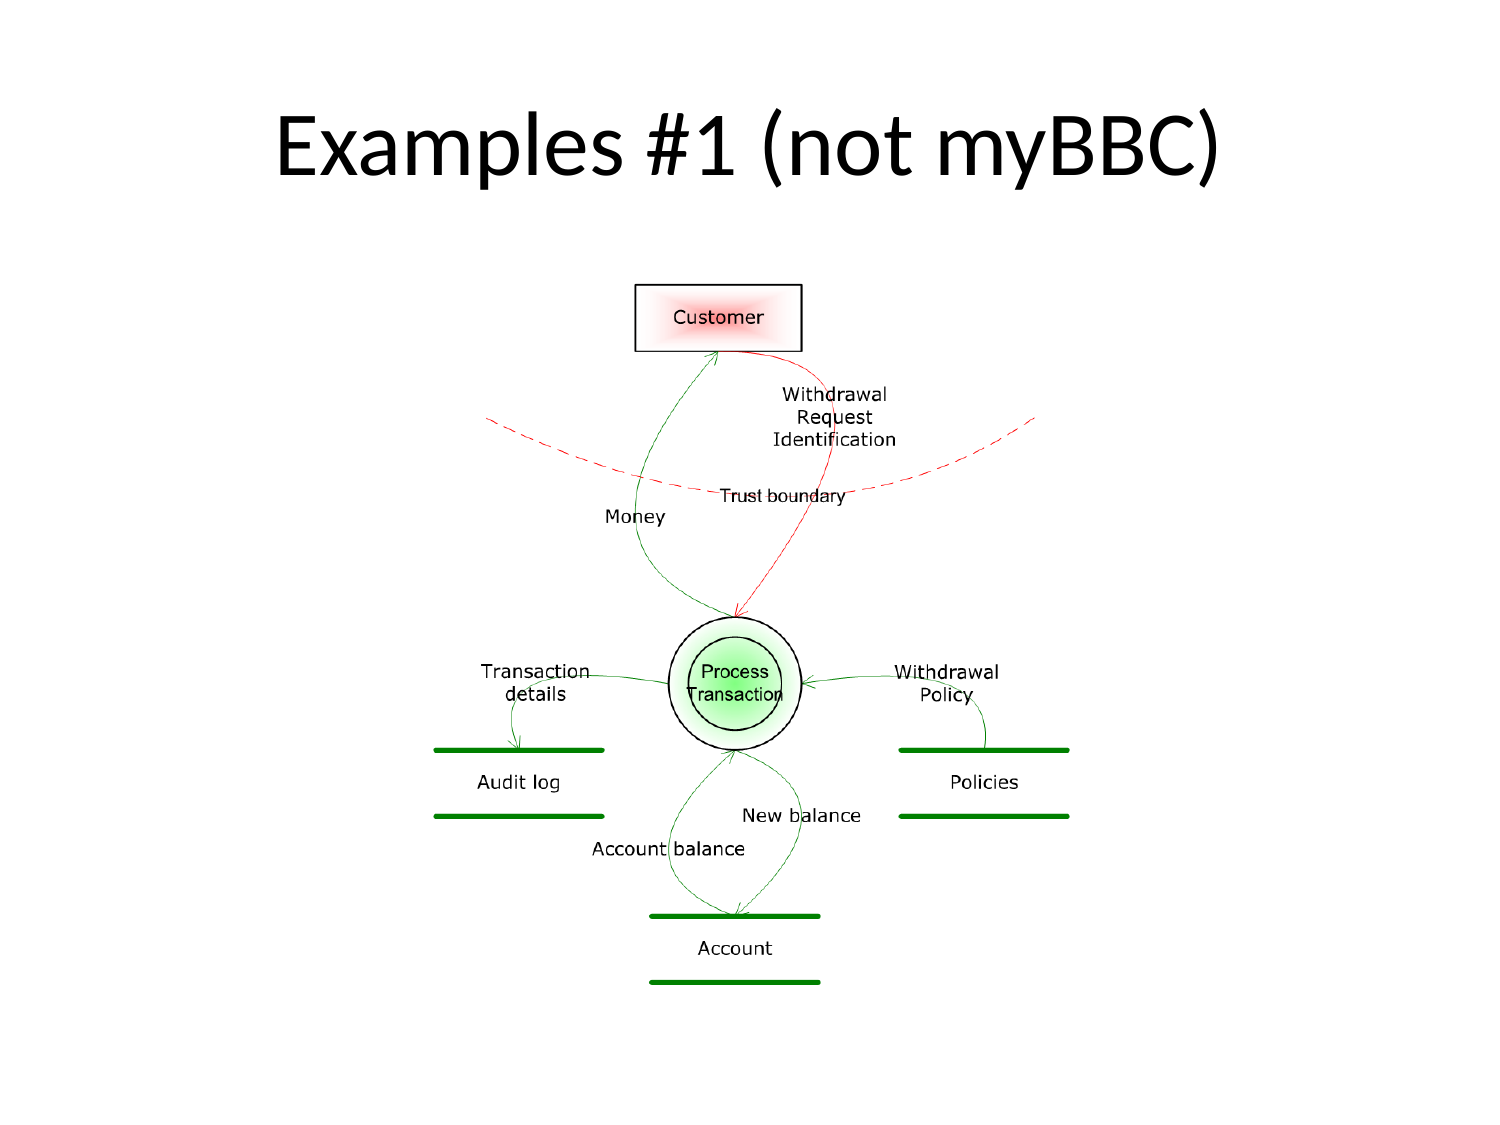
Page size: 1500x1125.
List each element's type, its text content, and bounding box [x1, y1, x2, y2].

title Examples #1 (not myBBC) [75, 45, 1425, 233]
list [74, 262, 1426, 1006]
